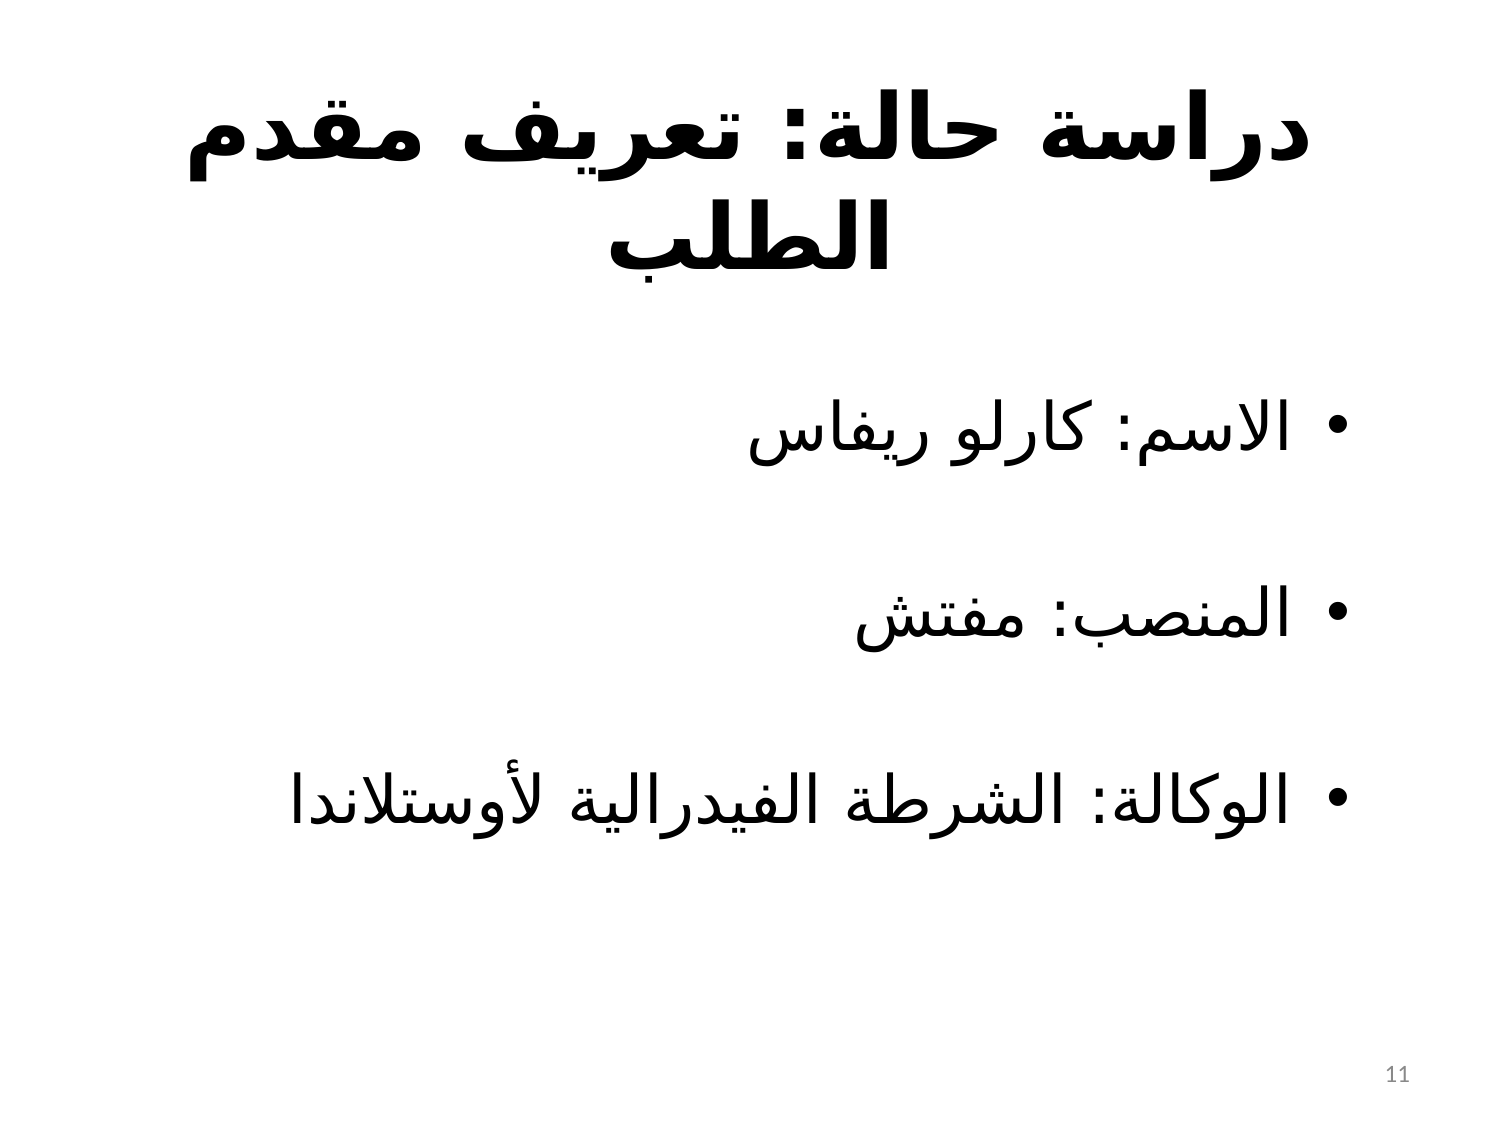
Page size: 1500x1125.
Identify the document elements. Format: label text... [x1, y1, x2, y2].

title دراسة حالة: تعريف مقدم الطلب [75, 83, 1425, 272]
text_box الاسم: كارلو ريفاس المنصب: مفتش الوكالة: الشرطة الفيدرالية لأوستلاندا [57, 282, 1365, 1125]
slide_number 11 [1074, 1042, 1425, 1103]
